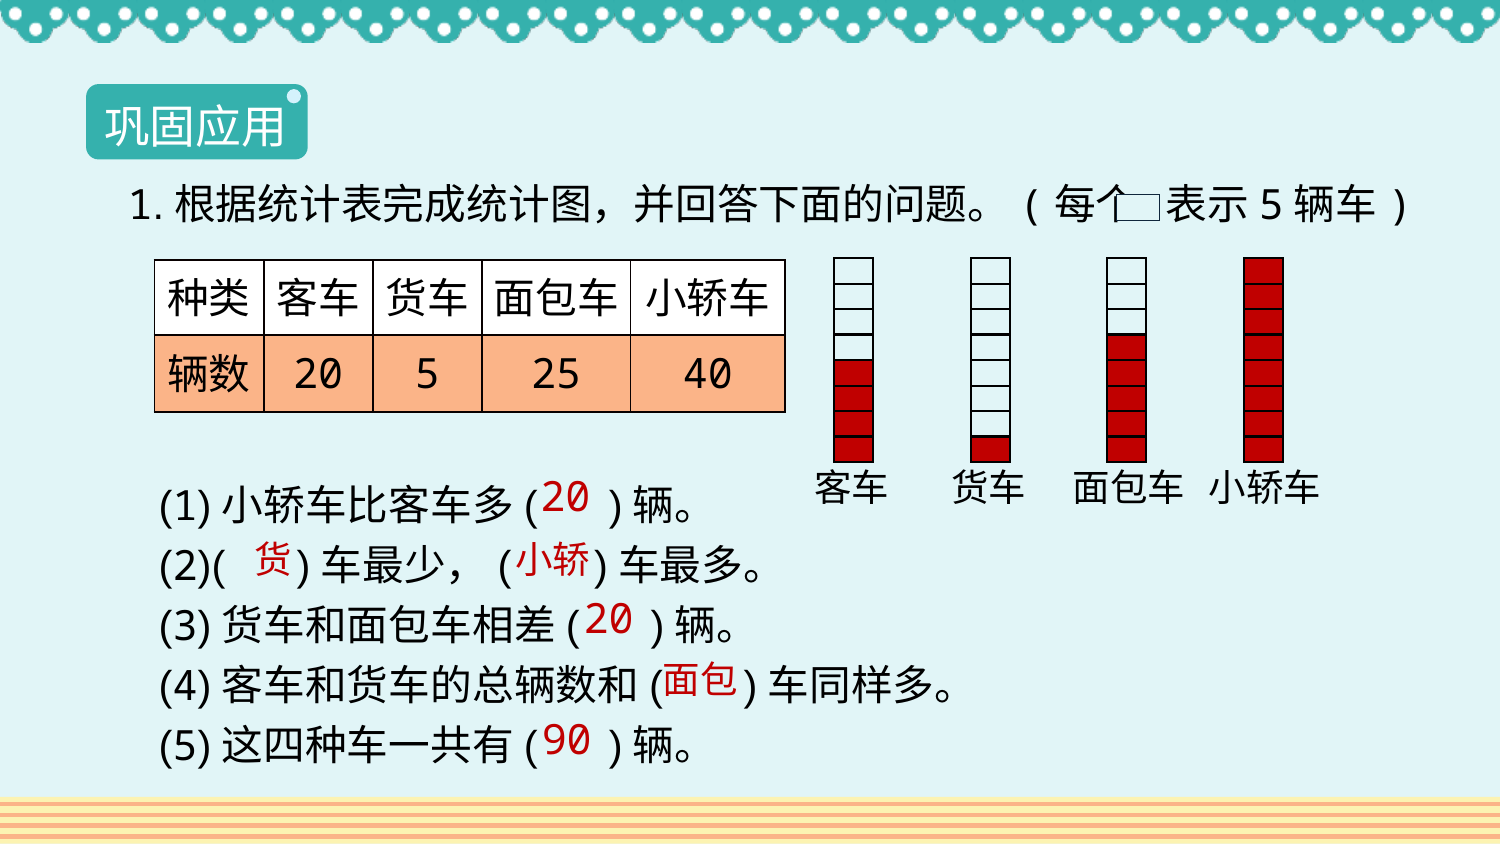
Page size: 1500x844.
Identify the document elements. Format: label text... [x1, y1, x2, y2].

table_header 货车 [374, 261, 481, 334]
table_header 客车 [265, 261, 372, 334]
table_cell 辆数 [155, 336, 263, 411]
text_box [112, 170, 1438, 237]
text_box 货 [240, 528, 308, 589]
table_header 种类 [155, 261, 263, 334]
picture [0, 0, 1500, 43]
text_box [1107, 258, 1147, 463]
text_box 面包车 [1055, 457, 1189, 517]
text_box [1243, 258, 1283, 463]
table_cell 5 [374, 336, 481, 411]
text_box 小轿车 [1189, 457, 1342, 517]
text_box 90 [527, 705, 607, 770]
text_box 客车 [797, 457, 907, 517]
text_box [75, 84, 316, 160]
text_box 货车 [934, 457, 1044, 517]
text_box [970, 258, 1010, 463]
table_cell 25 [483, 336, 630, 411]
text_box 20 [525, 462, 606, 528]
table_header 面包车 [483, 261, 630, 334]
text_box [834, 258, 874, 463]
table_header 小轿车 [631, 261, 784, 334]
text_box (1)小轿车比客车多( )辆。 (2)( )车最少，( )车最多。 (3)货车和面包车相差( )辆。 (4)客车和货车的总辆数和( )车同样多。 (5)这四种车一共有( )辆。 [144, 461, 991, 777]
table_cell 20 [265, 336, 372, 411]
text_box 小轿 [500, 528, 605, 589]
text_box 面包 [648, 648, 753, 709]
table_cell 40 [631, 336, 784, 411]
text_box 20 [568, 584, 649, 649]
